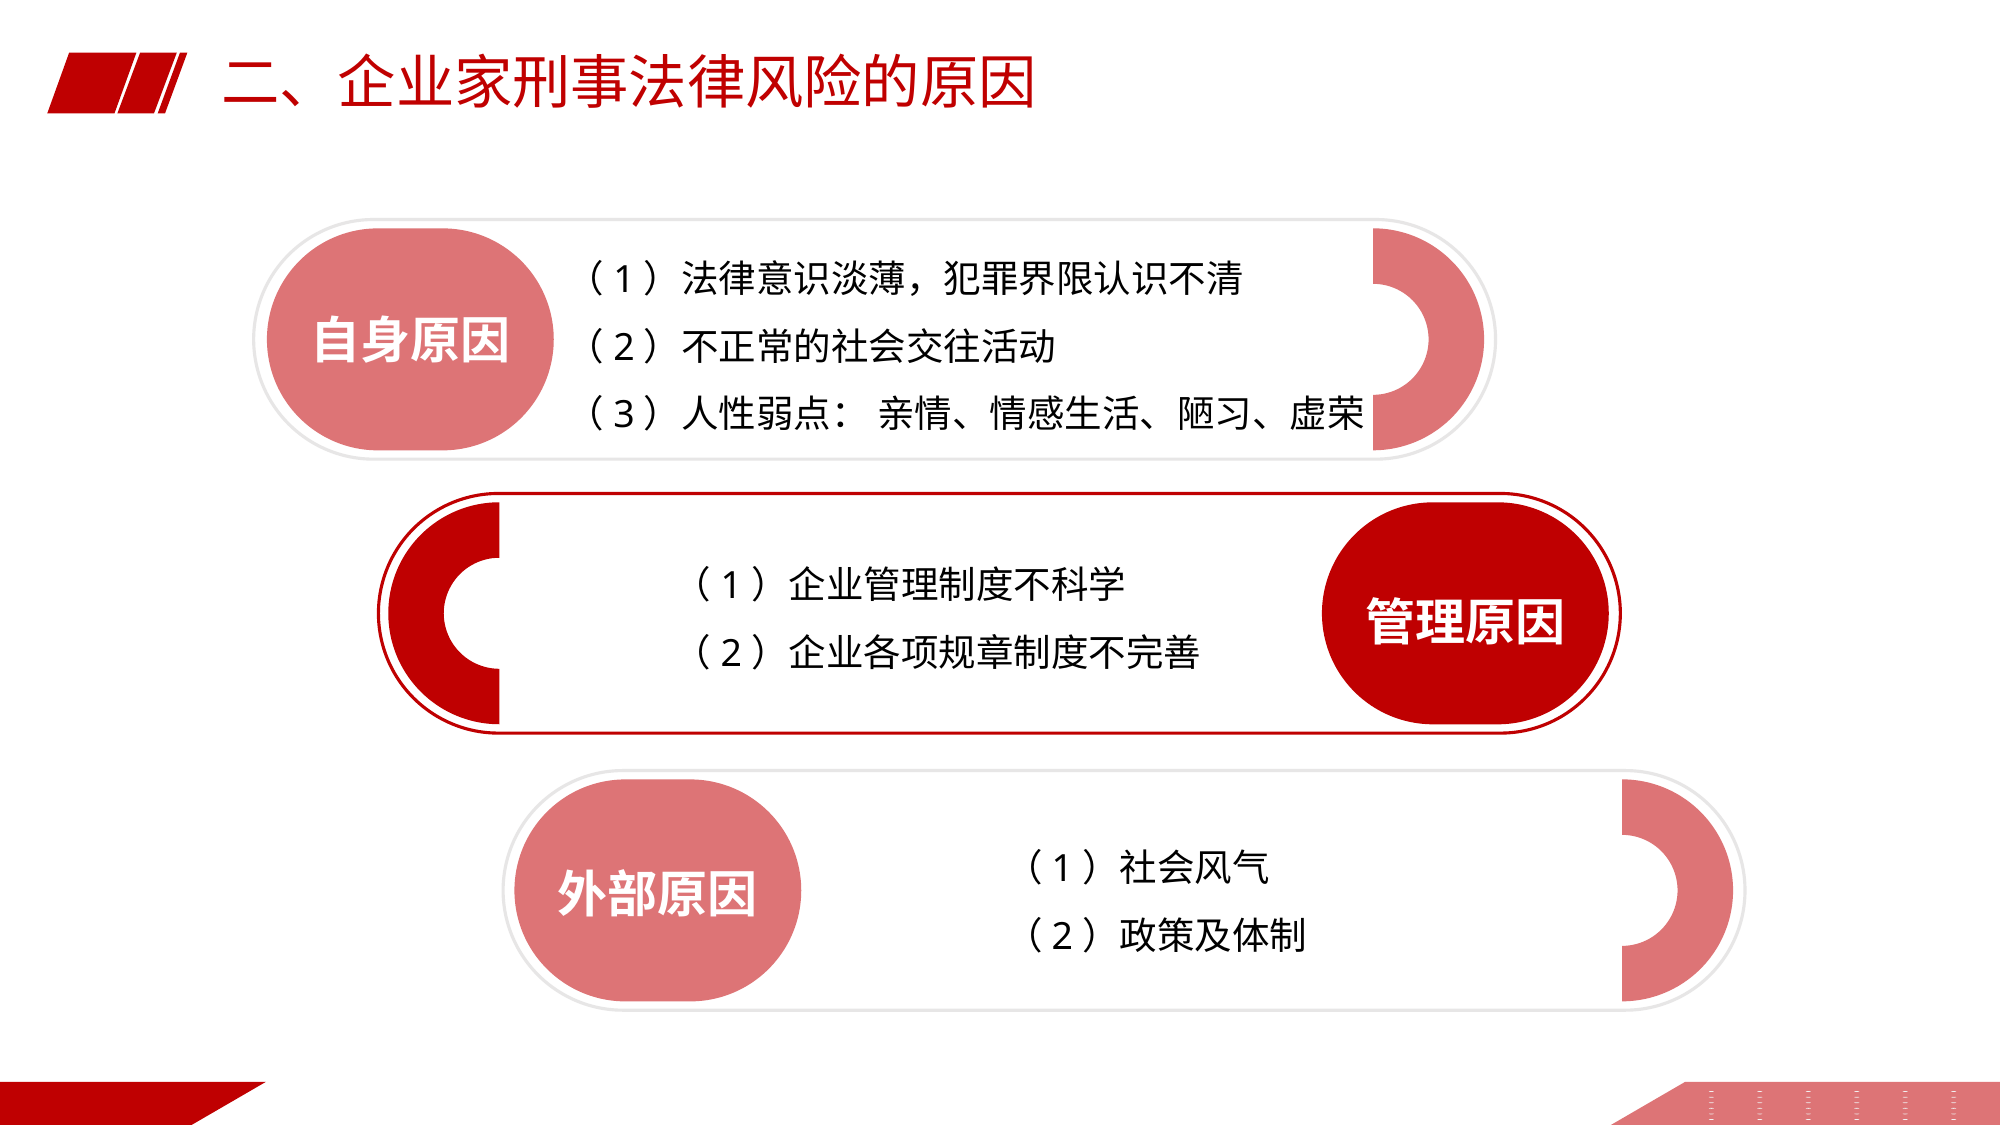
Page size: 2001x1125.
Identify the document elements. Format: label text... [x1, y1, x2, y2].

text_box [252, 218, 1497, 461]
text_box [1621, 778, 1735, 1003]
text_box （1）法律意识淡薄，犯罪界限认识不清 （2）不正常的社会交往活动 （3）人性弱点： 亲情、情感生活、陋习、虚荣 [566, 232, 1429, 436]
text_box [265, 227, 555, 452]
text_box 管理原因 [1343, 590, 1588, 651]
text_box （1）社会风气 （2）政策及体制 [1005, 821, 1373, 957]
text_box 二、企业家刑事法律风险的原因 [206, 51, 1251, 118]
text_box [1372, 242, 1486, 452]
text_box [513, 778, 803, 1003]
text_box [502, 769, 1747, 1012]
text_box [387, 501, 501, 726]
text_box [1338, 501, 1610, 726]
text_box 外部原因 [533, 862, 783, 923]
text_box （1）企业管理制度不科学 （2）企业各项规章制度不完善 [674, 538, 1536, 674]
text_box 自身原因 [295, 308, 526, 369]
text_box [377, 492, 1622, 735]
text_box [1372, 227, 1406, 232]
